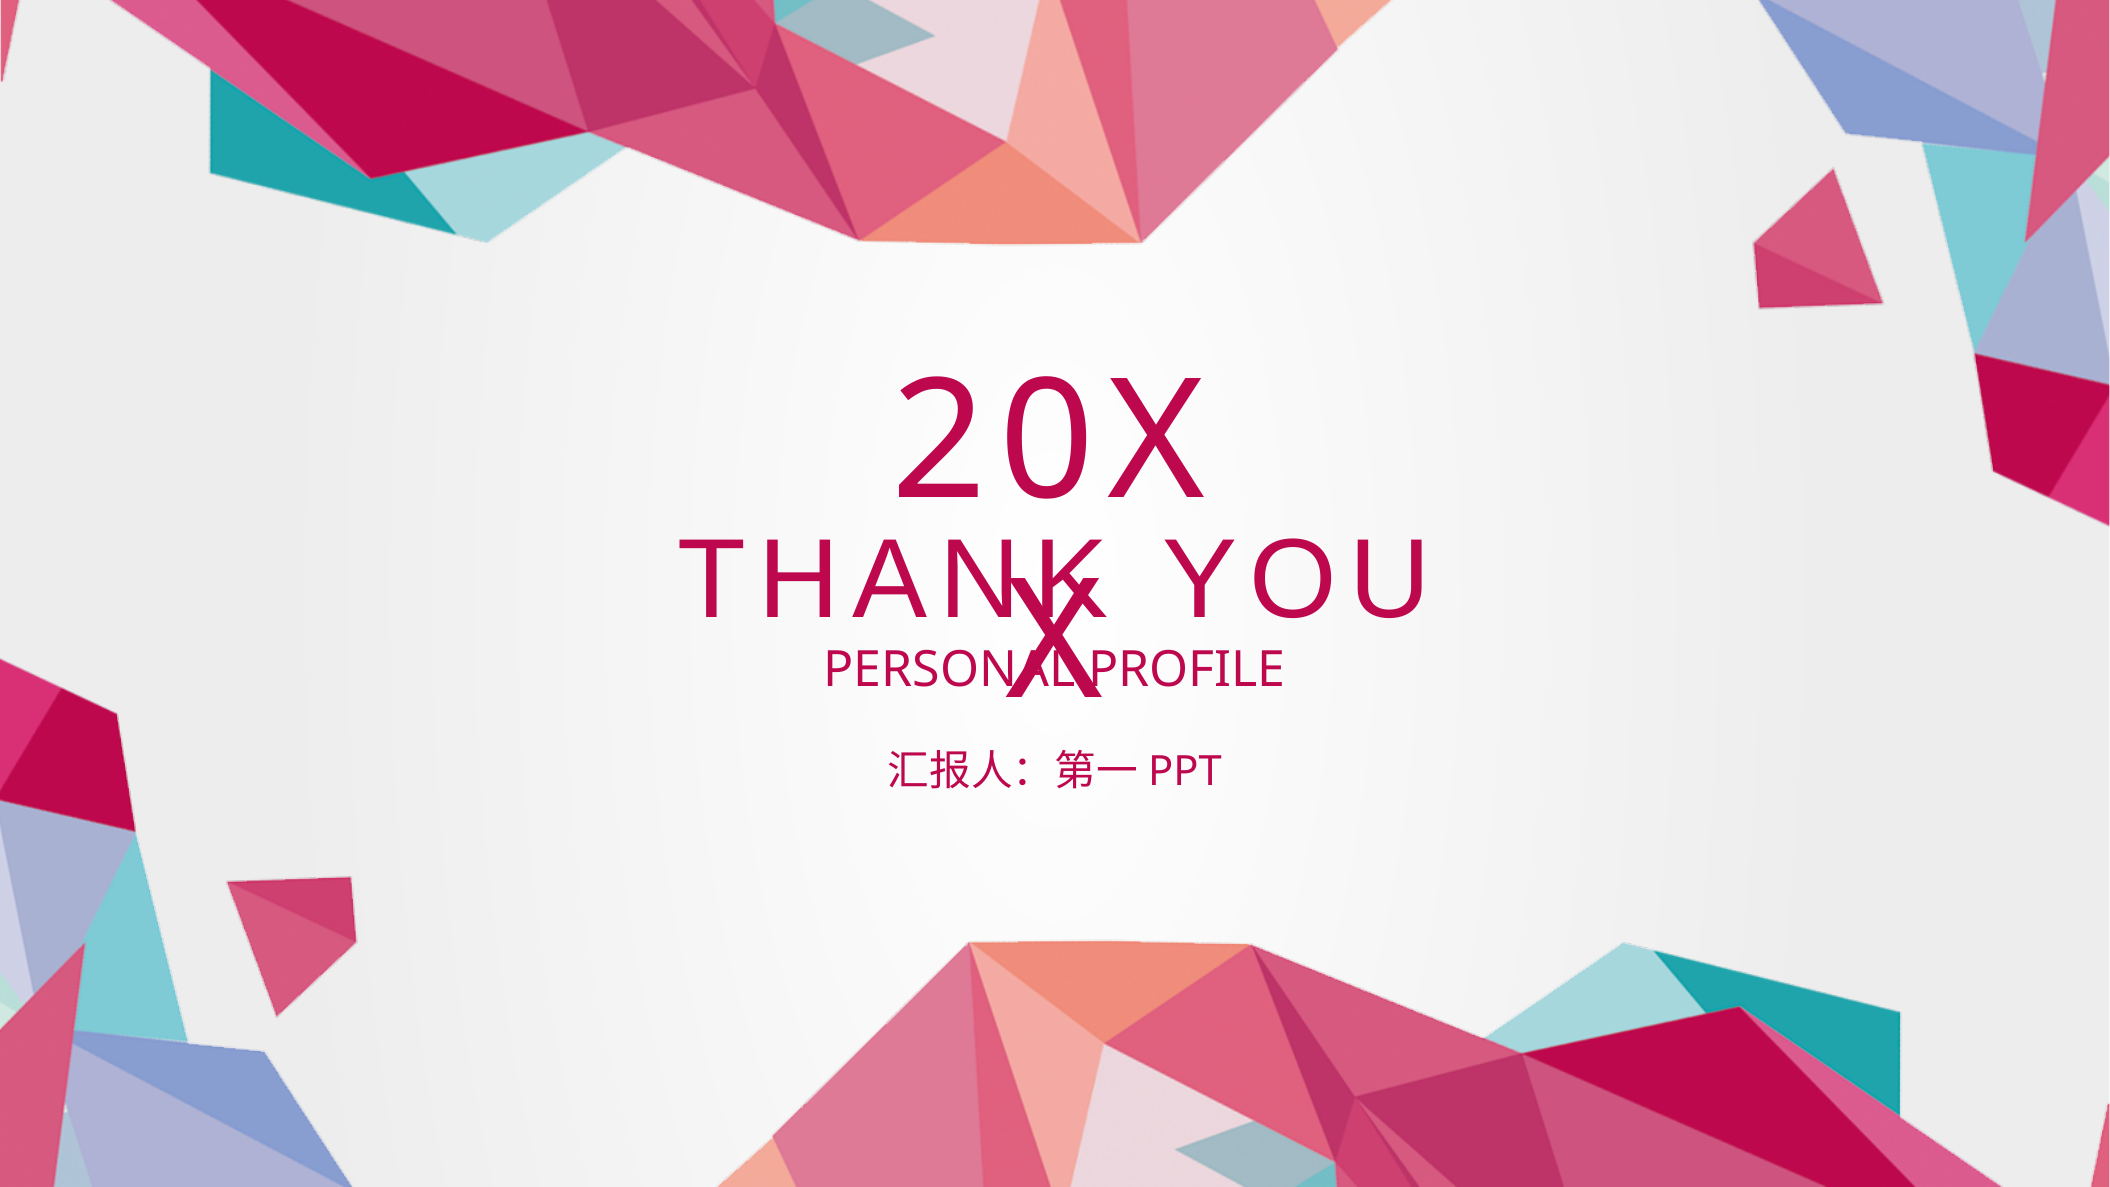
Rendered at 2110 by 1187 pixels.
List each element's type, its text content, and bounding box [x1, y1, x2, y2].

text_box THANK YOU [419, 545, 825, 640]
text_box THANK YOU [1284, 545, 1690, 640]
text_box 20XX [825, 545, 1284, 640]
picture [0, 0, 2110, 1187]
